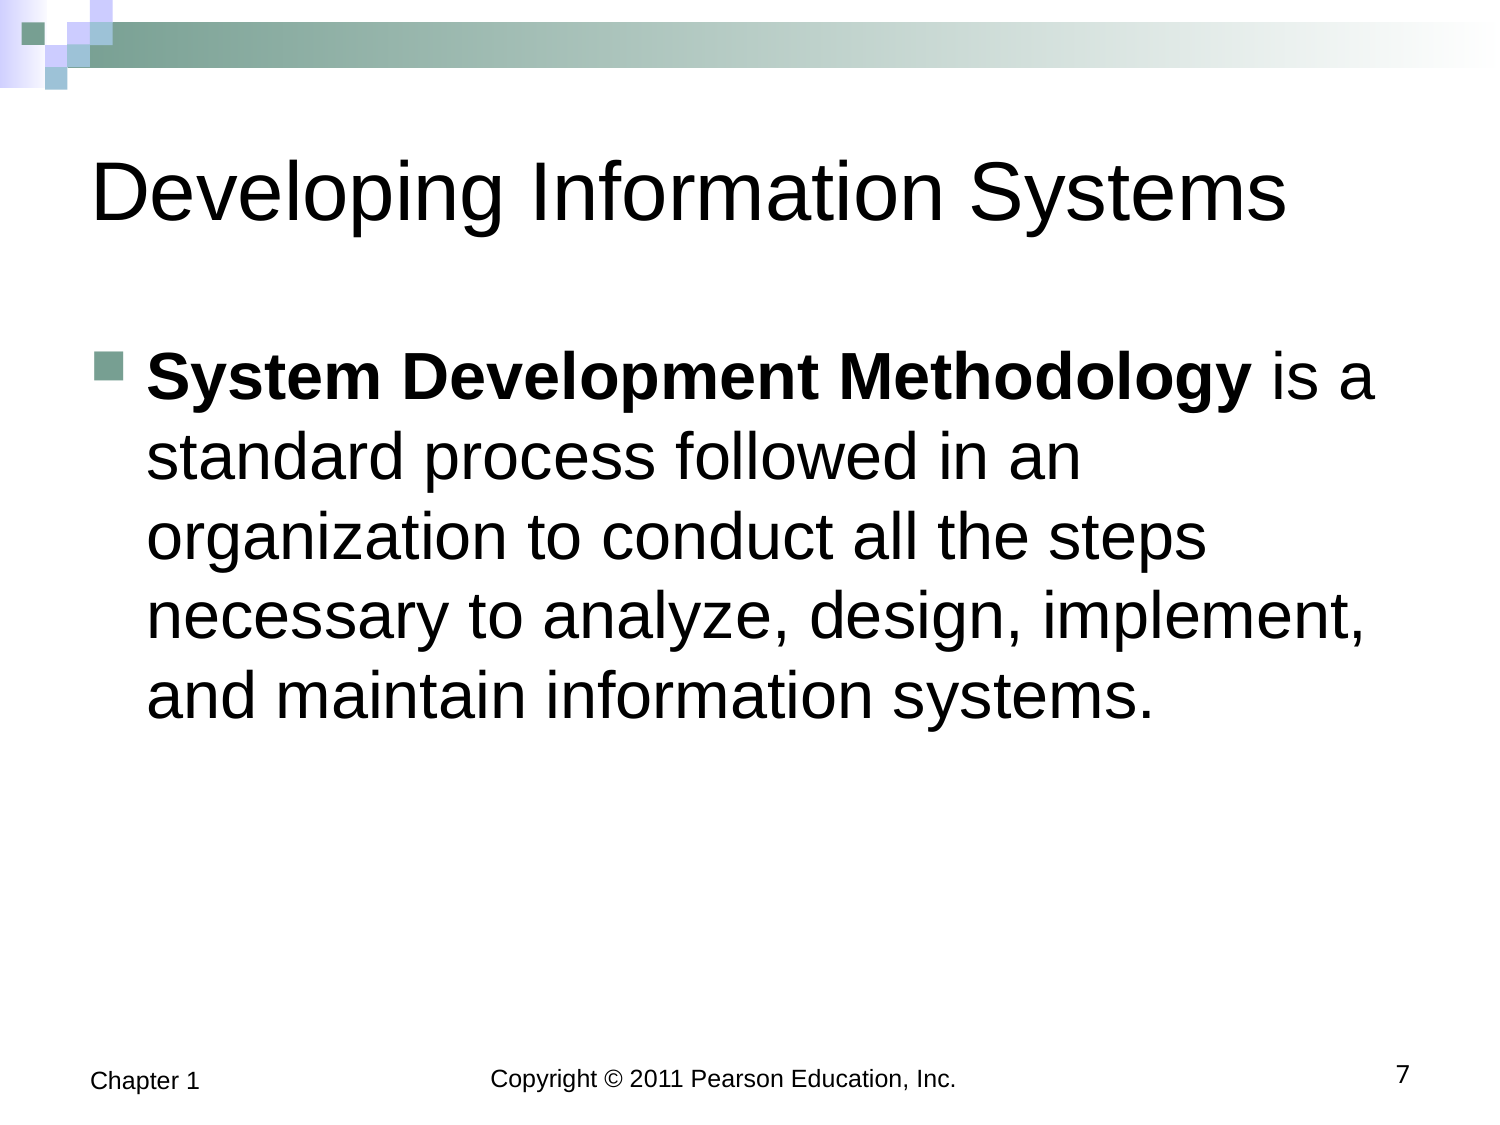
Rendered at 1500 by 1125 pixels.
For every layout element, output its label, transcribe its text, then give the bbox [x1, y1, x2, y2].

footer Copyright © 2011 Pearson Education, Inc. [426, 1024, 1074, 1101]
list System Development Methodology is a standard process followed in an organization to conduct all the steps necessary to analyze, design, implement, and maintain information systems. [75, 324, 1425, 963]
slide_number Chapter 1 [74, 1024, 426, 1103]
slide_number 7 [1074, 1024, 1426, 1101]
title Developing Information Systems [75, 75, 1425, 300]
